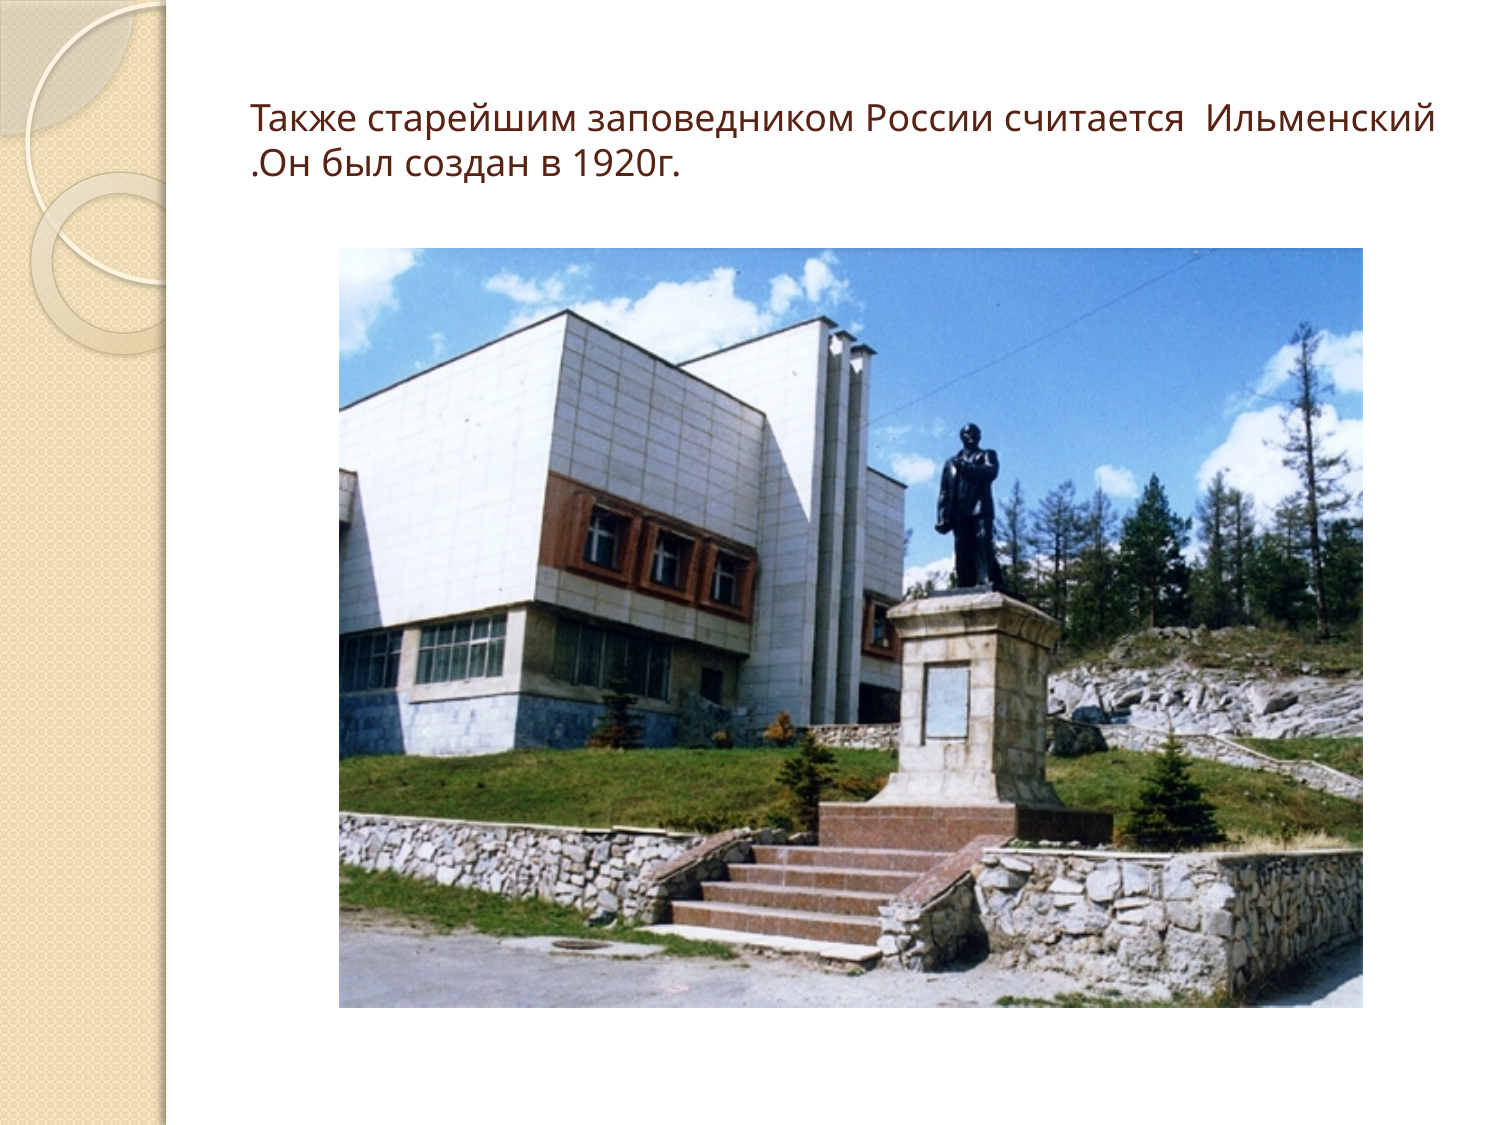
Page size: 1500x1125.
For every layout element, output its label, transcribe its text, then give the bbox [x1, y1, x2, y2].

picture [339, 248, 1363, 1009]
title Также старейшим заповедником России считается Ильменский .Он был создан в 1920г. [235, 45, 1466, 233]
